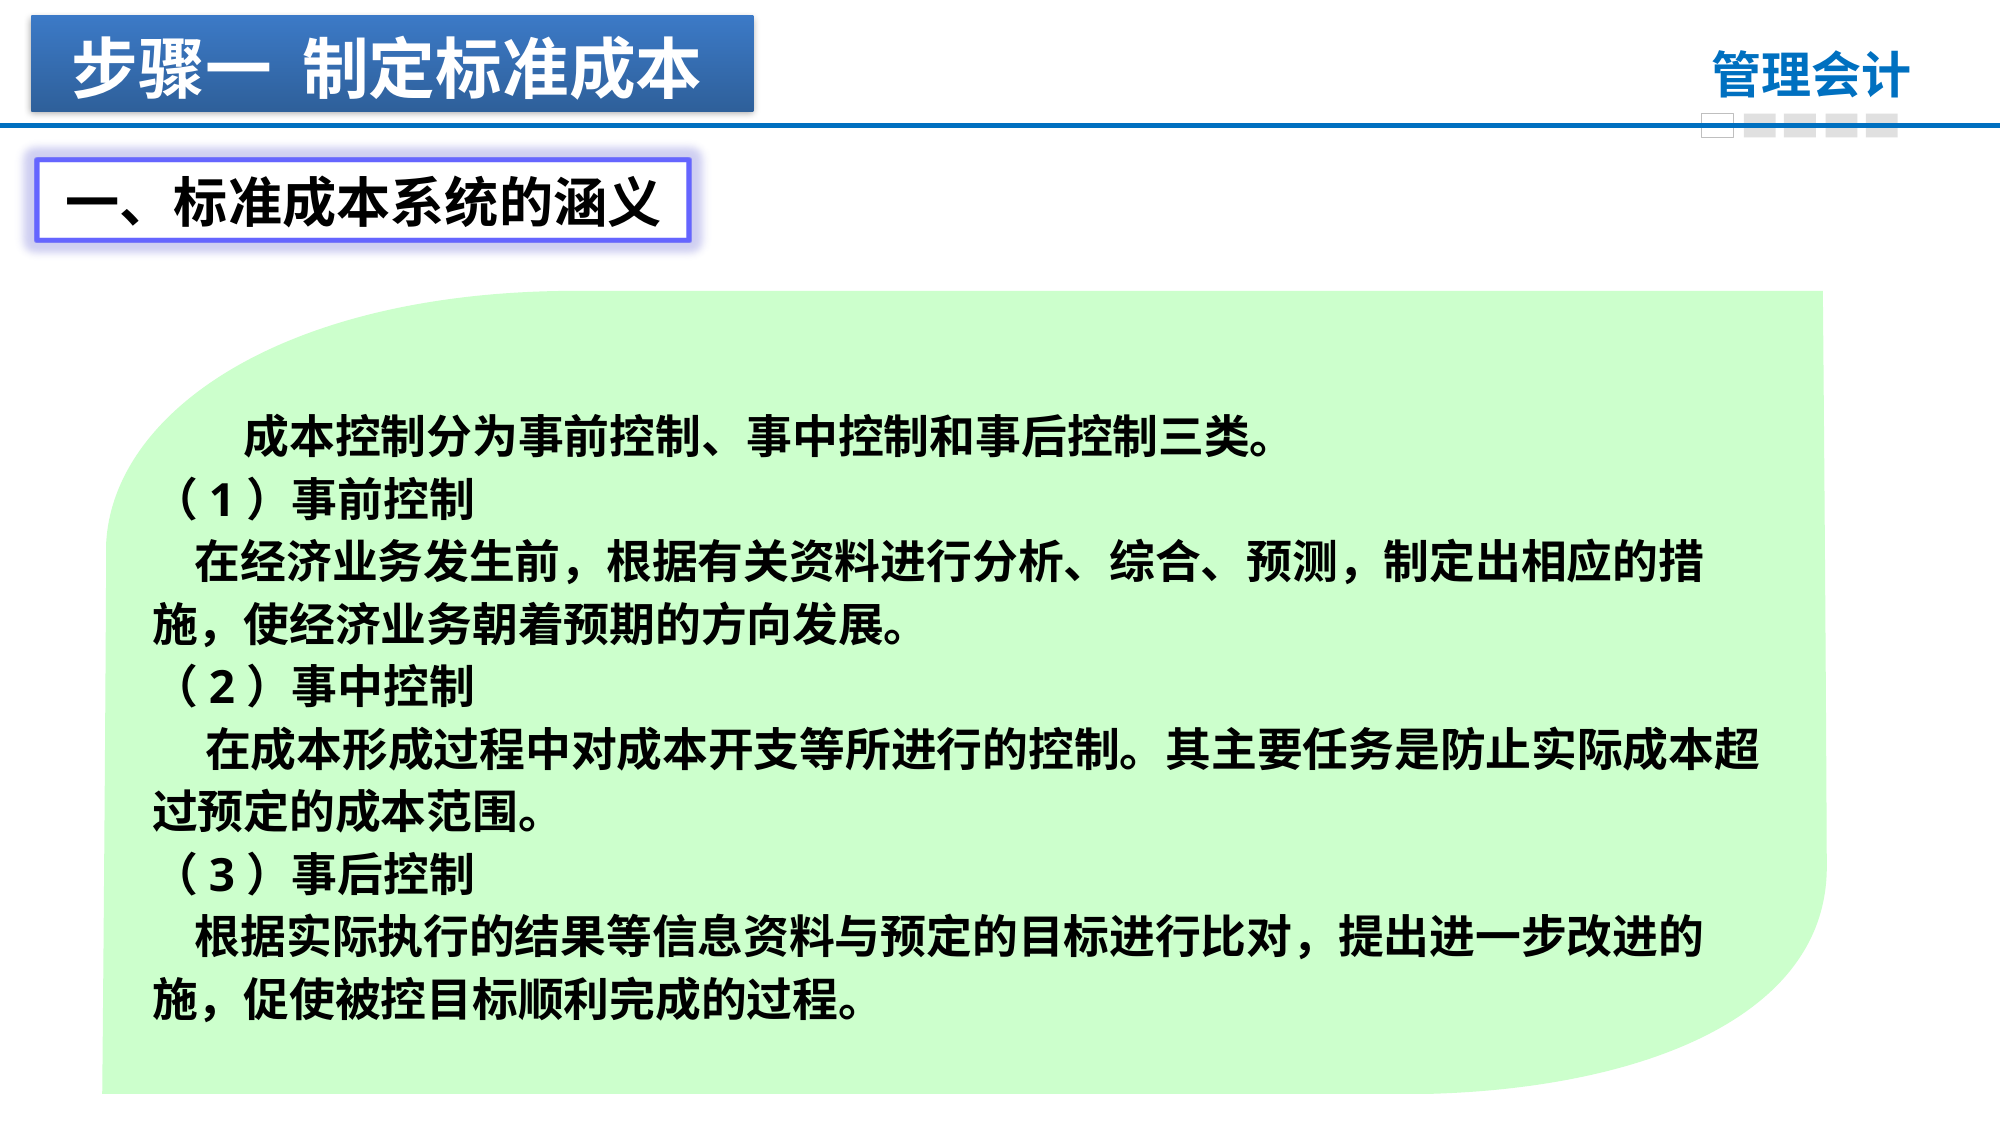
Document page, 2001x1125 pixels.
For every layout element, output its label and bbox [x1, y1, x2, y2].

text_box [31, 14, 754, 117]
text_box [102, 290, 1828, 1095]
text_box [7, 132, 719, 268]
